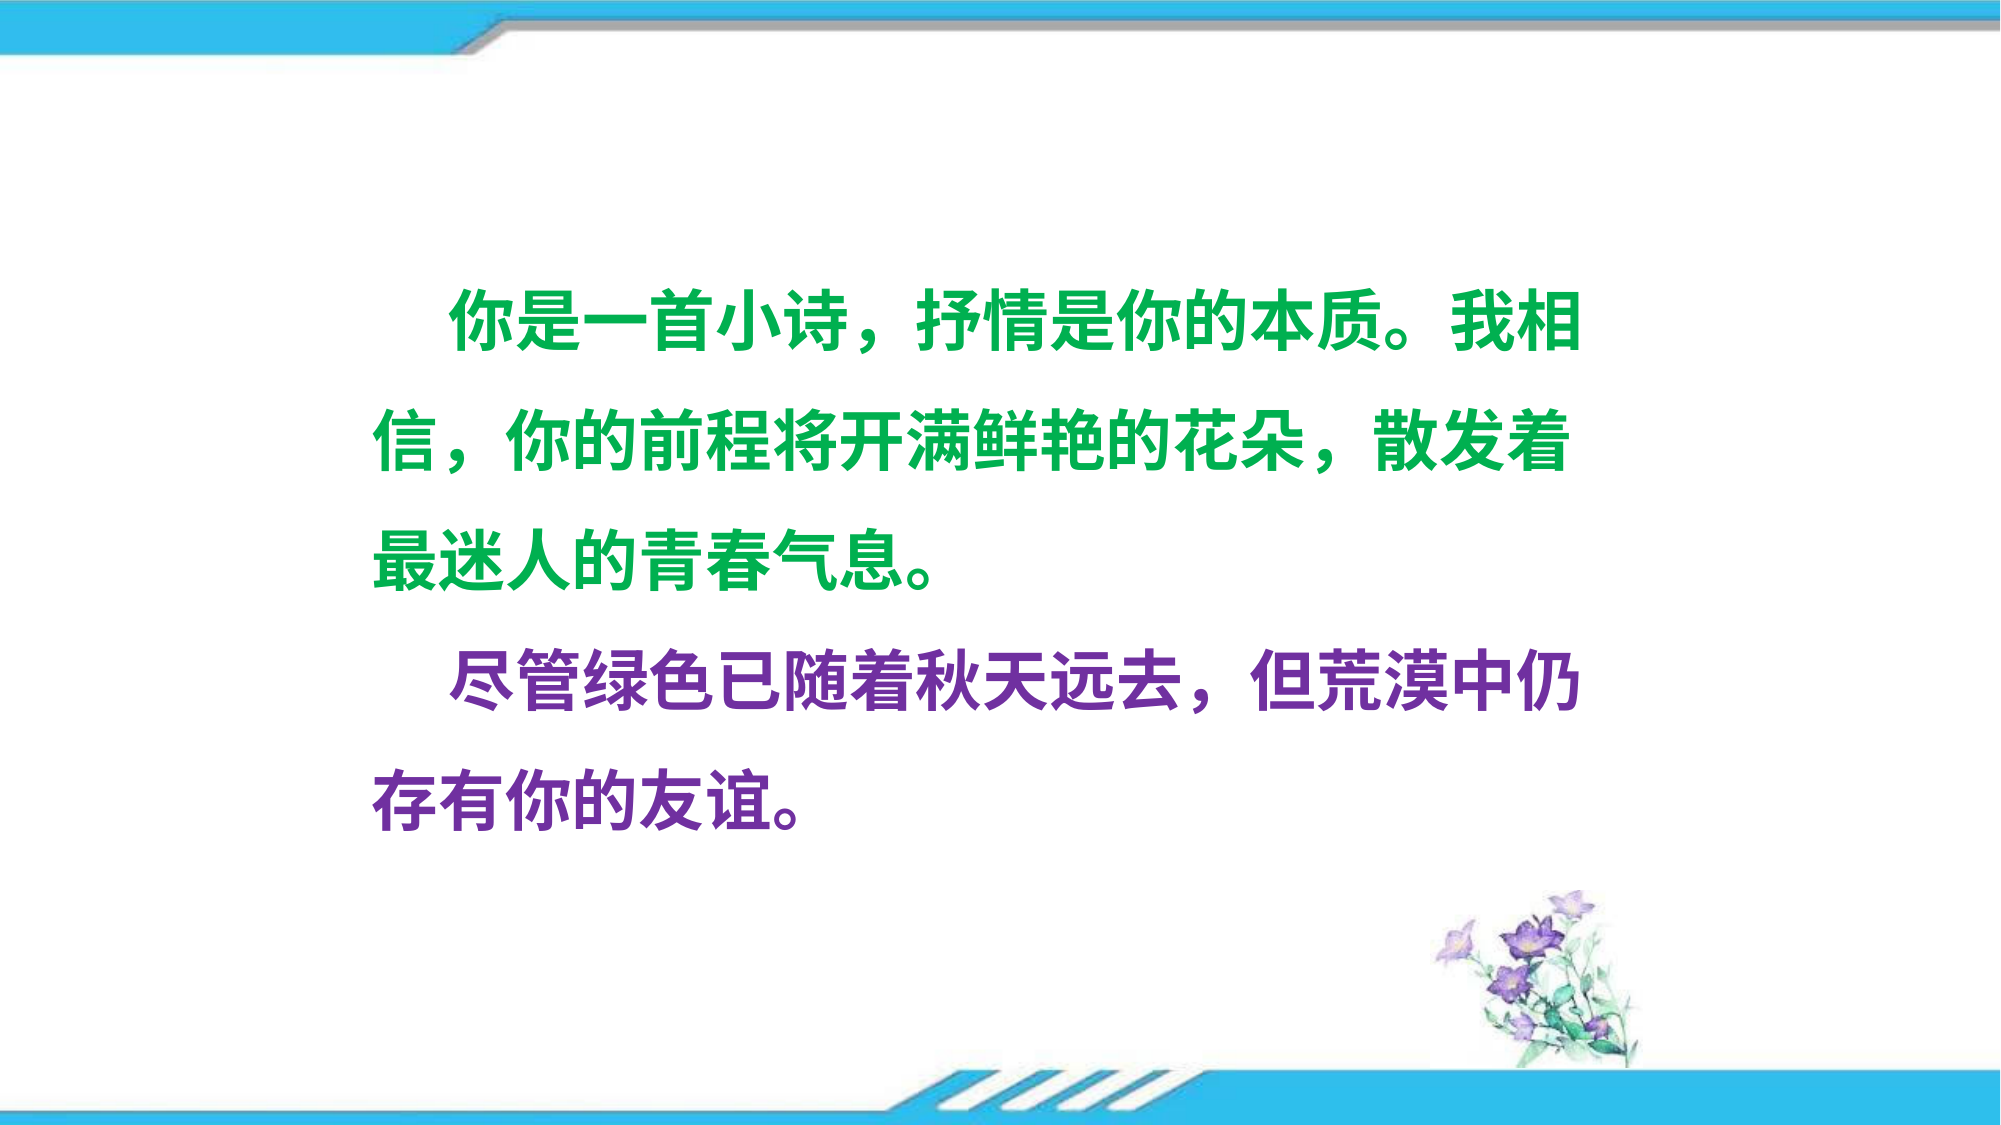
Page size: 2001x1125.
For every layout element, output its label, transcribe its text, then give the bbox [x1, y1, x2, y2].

text_box 你是一首小诗，抒情是你的本质。我相信，你的前程将开满鲜艳的花朵，散发着最迷人的青春气息。 尽管绿色已随着秋天远去，但荒漠中仍存有你的友谊。 [356, 231, 1643, 847]
picture [0, 0, 2001, 1125]
